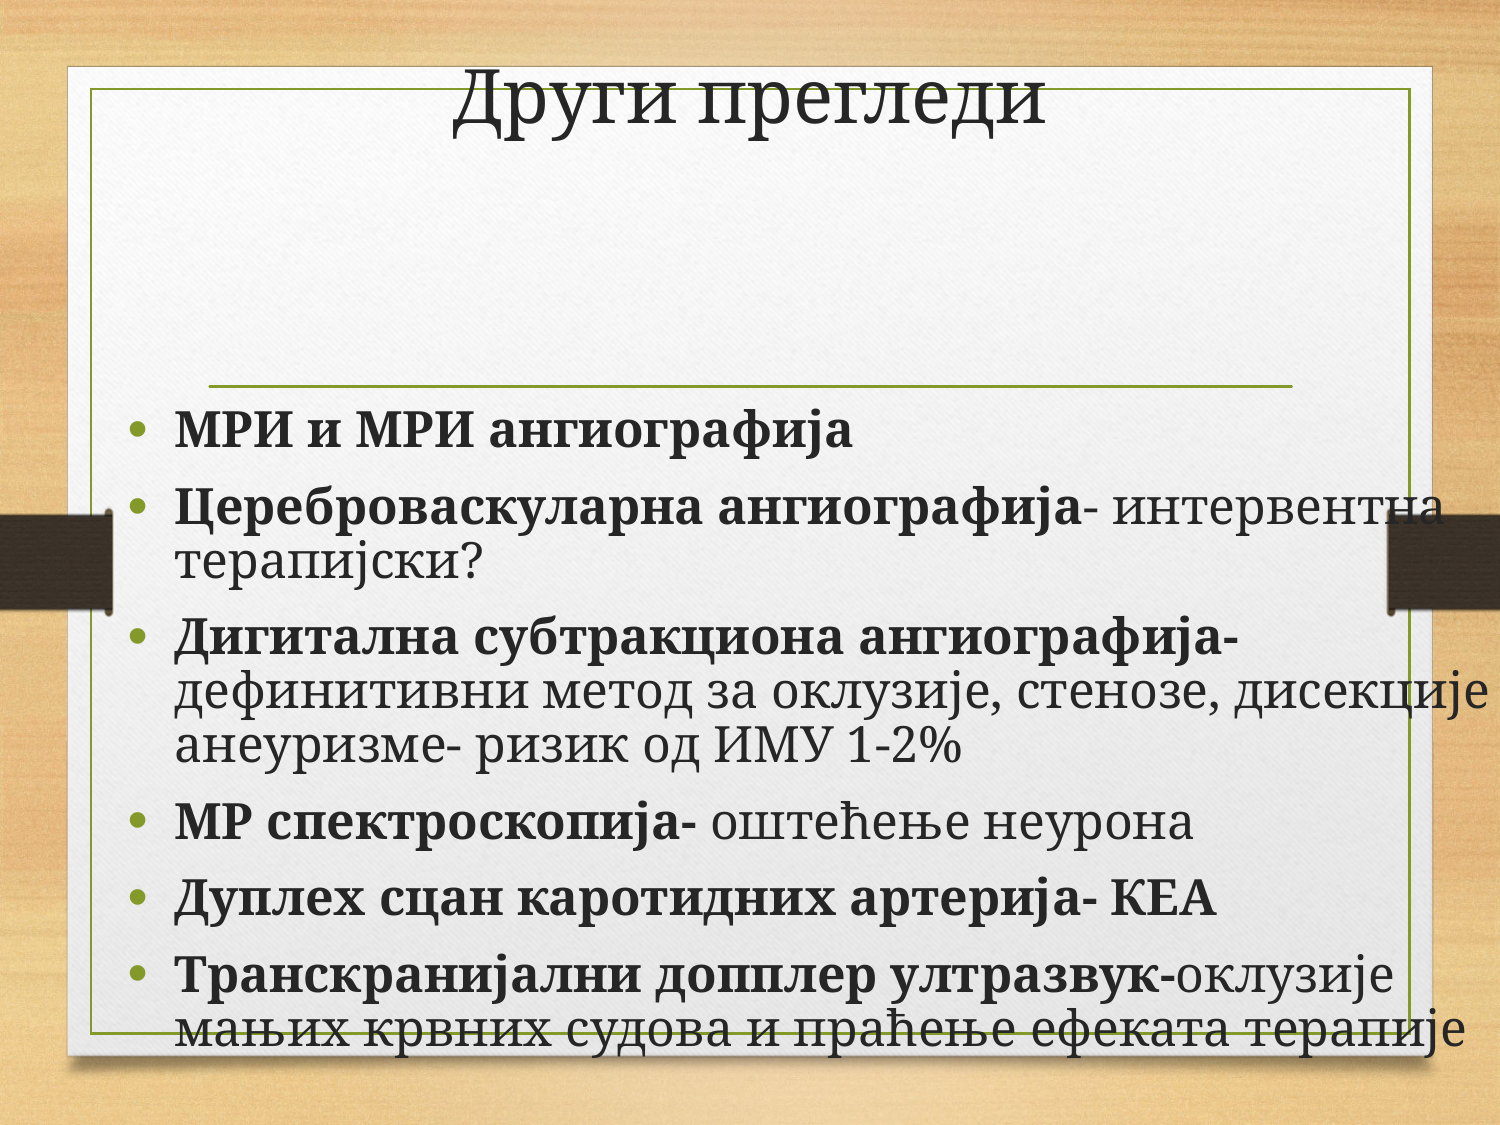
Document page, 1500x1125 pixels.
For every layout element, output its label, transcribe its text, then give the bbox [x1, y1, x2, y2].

title Други прегледи [112, 0, 1388, 188]
picture [0, 0, 1500, 1125]
picture [1388, 0, 1500, 397]
list МРИ и МРИ ангиографија Цереброваскуларна ангиографија- интервентна терапијски? Дигитална субтракциона ангиографија- дефинитивни метод за оклузије, стенозе, дисекције и анеуризме- ризик од ИМУ 1-2% МР спектроскопија- оштећење неурона Дуплеx сцан каротидних артерија- КЕА Транскранијални допплер ултразвук-оклузије мањих крвних судова и праћење ефеката терапије [112, 397, 1500, 1080]
